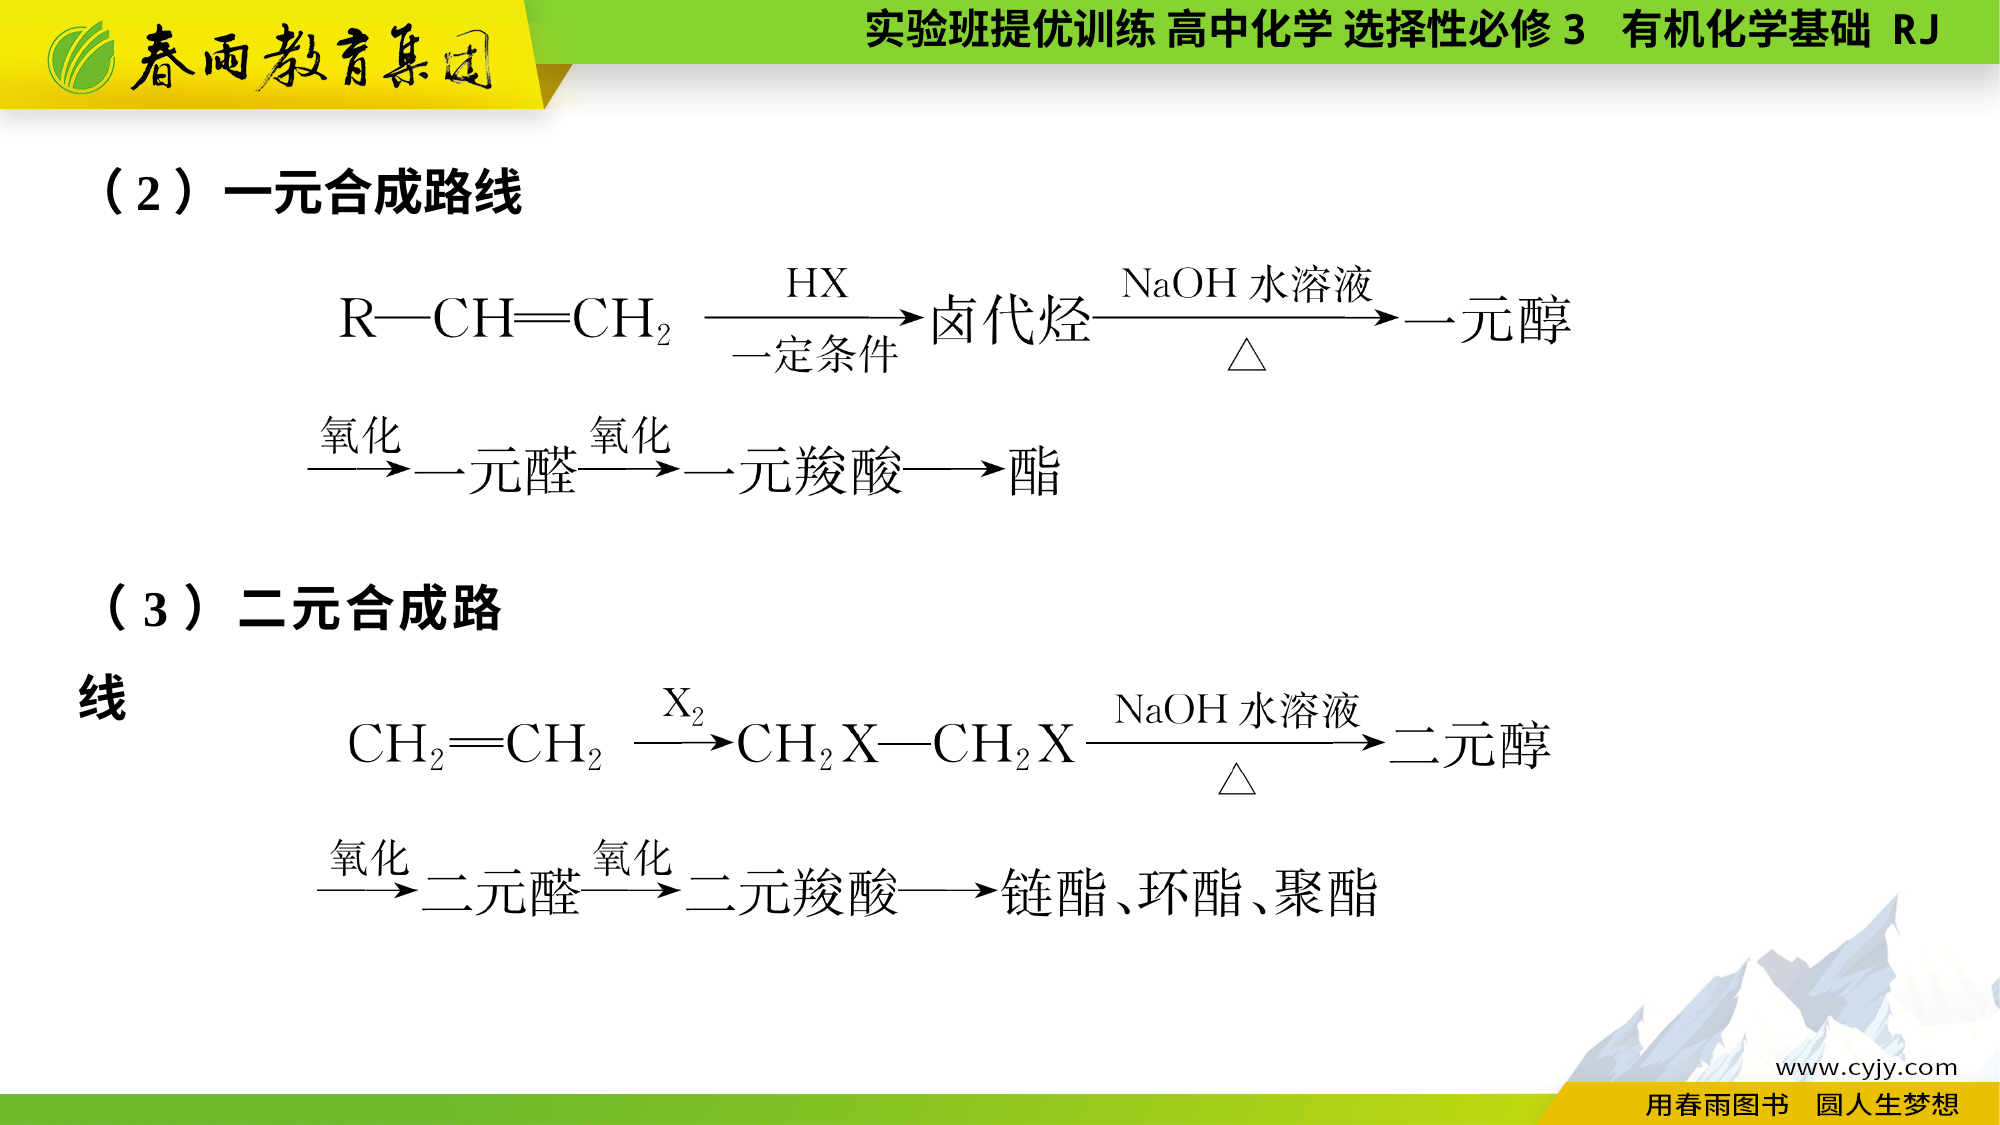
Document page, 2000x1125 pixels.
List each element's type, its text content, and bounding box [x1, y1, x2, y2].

picture [0, 0, 2000, 1125]
list （2）一元合成路线 [59, 122, 1944, 217]
text_box （3）二元合成路线 [62, 539, 518, 644]
